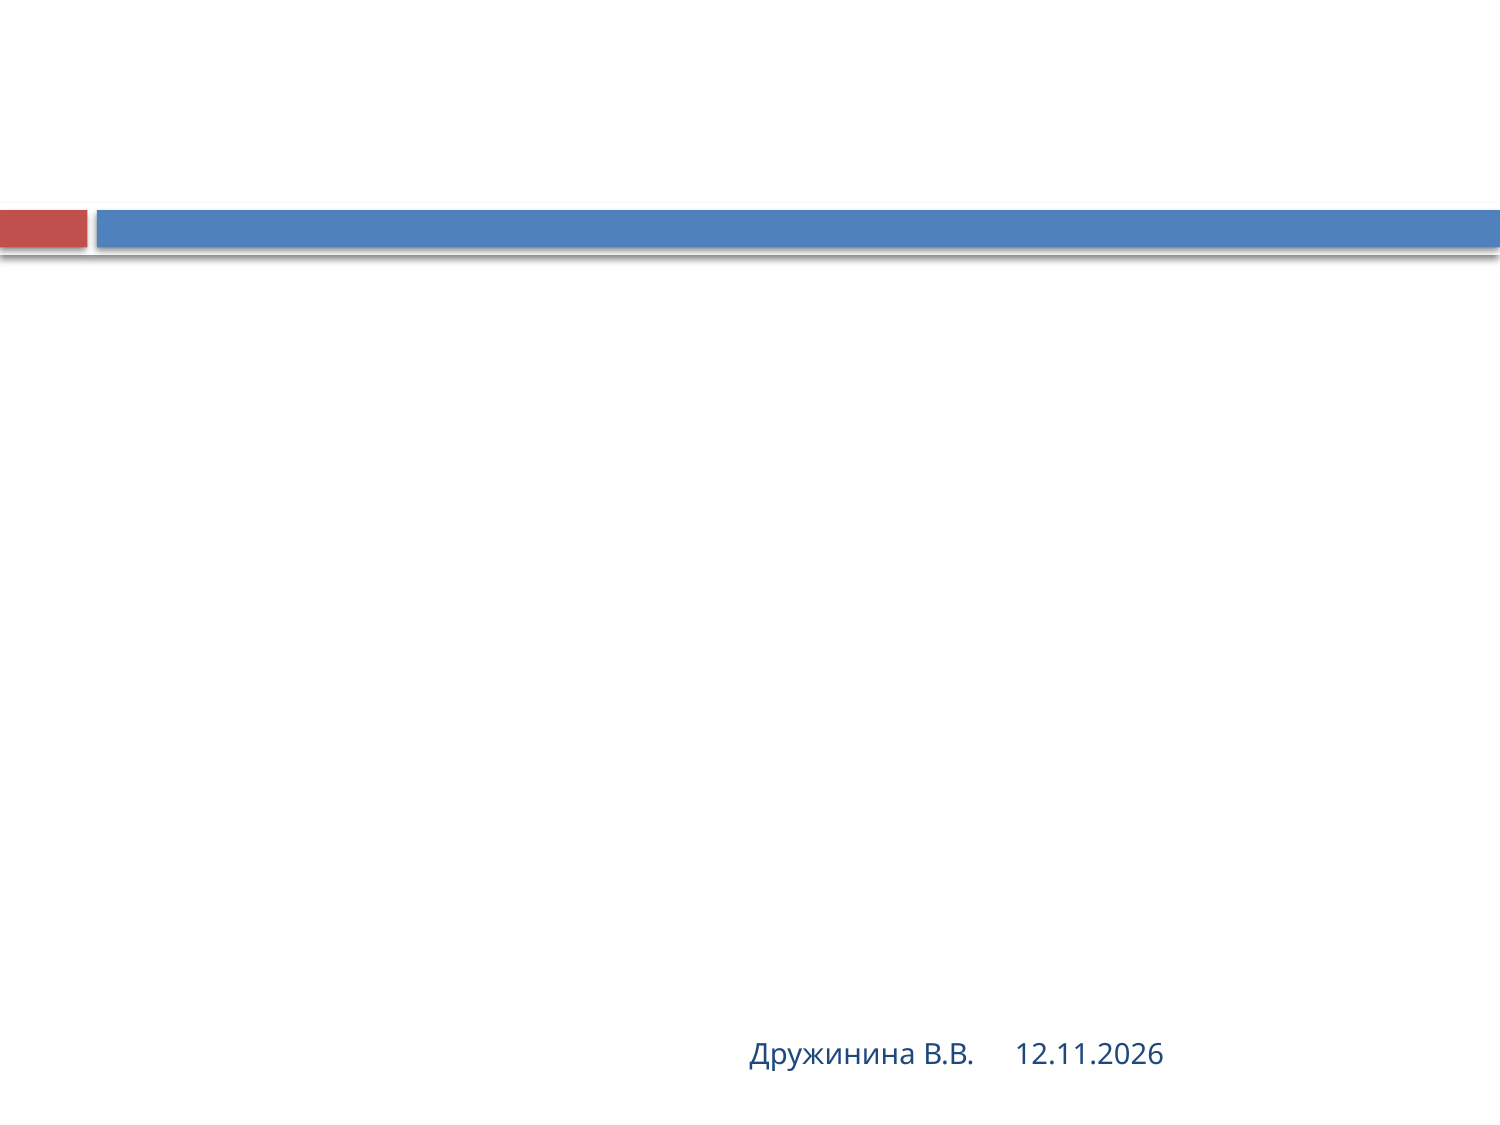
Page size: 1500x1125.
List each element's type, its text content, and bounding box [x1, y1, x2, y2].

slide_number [999, 1025, 1438, 1085]
footer Дружинина В.В. [99, 1024, 990, 1085]
